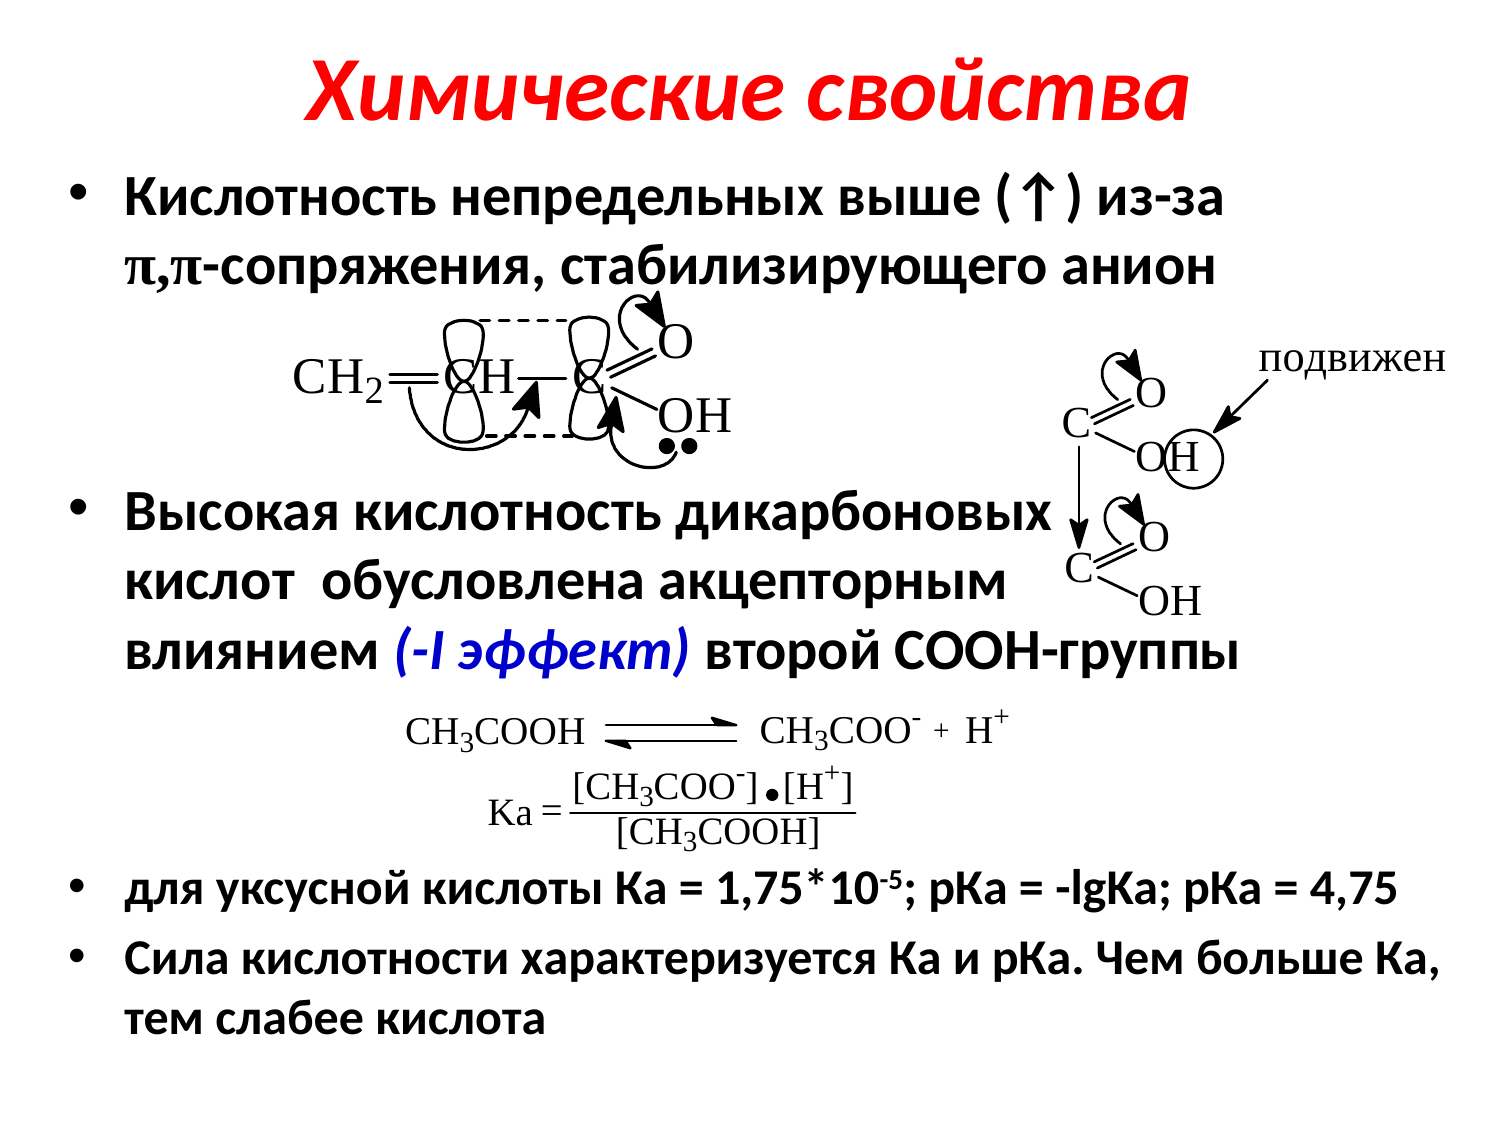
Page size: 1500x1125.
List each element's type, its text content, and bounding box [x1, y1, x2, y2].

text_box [277, 271, 751, 485]
title Химические свойства [74, 18, 1426, 148]
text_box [1048, 324, 1459, 644]
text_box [478, 750, 869, 872]
list Кислотность непредельных выше (↑) из-за π,π-сопряжения, стабилизирующего анион Высокая кислотность дикарбоновых кислот обусловлена акцепторным влиянием (-I эффект) второй COOH-группы для уксусной кислоты Ка = 1,75*10-5; рКа = -lgKa; рКа = 4,75 Сила кислотности характеризуется Ка и рКа. Чем больше Ка, тем слабее кислота [52, 148, 1459, 1095]
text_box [395, 693, 1022, 773]
